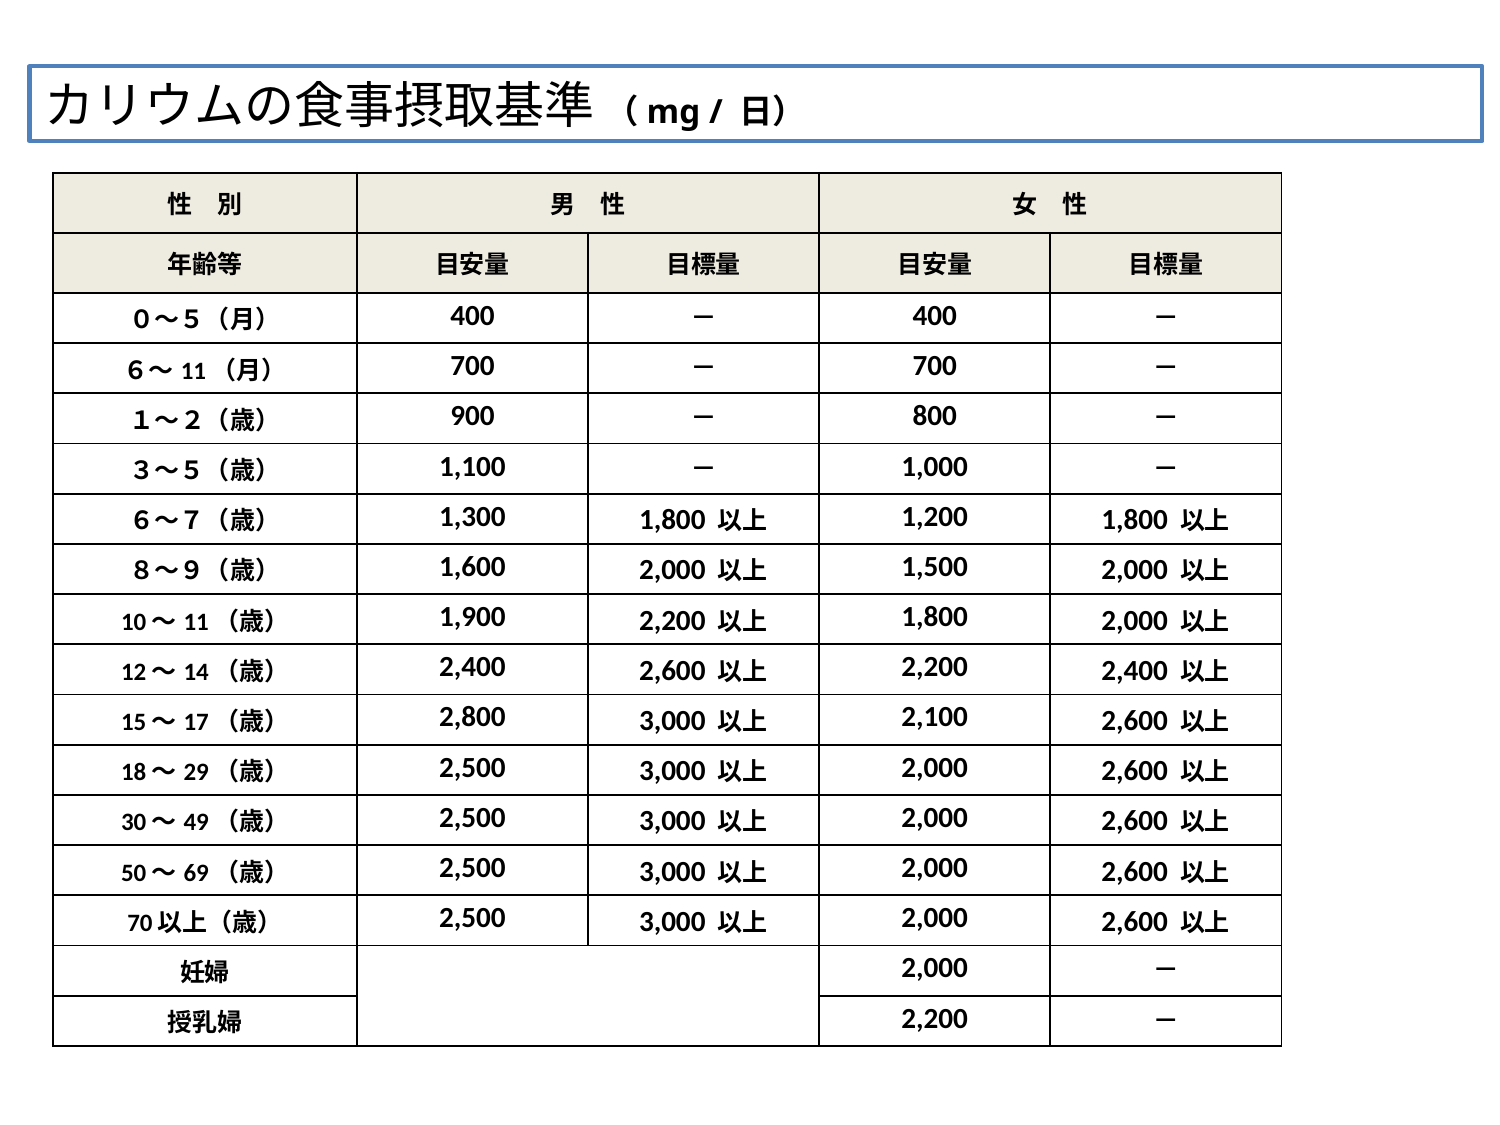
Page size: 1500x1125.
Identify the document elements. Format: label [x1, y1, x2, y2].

table_cell [820, 234, 1049, 292]
table_cell [820, 444, 1049, 493]
table_cell [54, 746, 356, 794]
table_cell [54, 294, 356, 342]
table_cell [358, 294, 587, 342]
table_cell [589, 896, 818, 945]
text_box [27, 64, 1484, 143]
table_cell [358, 495, 587, 543]
table_cell [589, 645, 818, 694]
table_cell [589, 695, 818, 744]
table_cell [1051, 796, 1281, 844]
table_cell [358, 595, 587, 643]
table_cell [1051, 595, 1281, 643]
table_cell [1051, 294, 1281, 342]
table_cell [589, 595, 818, 643]
table_cell [358, 896, 587, 945]
table_cell [1051, 344, 1281, 392]
table_cell [54, 595, 356, 643]
table_cell [589, 344, 818, 392]
table_cell [1051, 846, 1281, 894]
table_cell [54, 495, 356, 543]
table_cell [54, 545, 356, 593]
table_cell [820, 394, 1049, 443]
table_cell [54, 846, 356, 894]
table_cell [589, 846, 818, 894]
table_cell [589, 294, 818, 342]
table_header [820, 174, 1281, 232]
table_cell [820, 495, 1049, 543]
table_cell [589, 746, 818, 794]
table_cell [54, 234, 356, 292]
table_cell [54, 796, 356, 844]
table_cell [589, 796, 818, 844]
table_cell [820, 595, 1049, 643]
table_cell [1051, 444, 1281, 493]
table_cell [1051, 234, 1281, 292]
table_cell [820, 344, 1049, 392]
table_cell [358, 545, 587, 593]
table_cell [54, 695, 356, 744]
table_cell [820, 645, 1049, 694]
table_cell [358, 234, 587, 292]
table_cell [589, 234, 818, 292]
table_cell [54, 997, 356, 1045]
table_cell [358, 344, 587, 392]
table_cell [820, 896, 1049, 945]
table_cell [54, 394, 356, 443]
table_cell [1051, 394, 1281, 443]
table_cell [1051, 746, 1281, 794]
table_cell [820, 846, 1049, 894]
table_cell [358, 946, 818, 1045]
table_cell [1051, 997, 1281, 1045]
table_cell [589, 394, 818, 443]
table_cell [820, 997, 1049, 1045]
table_cell [358, 394, 587, 443]
table_cell [358, 846, 587, 894]
table_cell [820, 746, 1049, 794]
table_cell [54, 344, 356, 392]
table_cell [589, 545, 818, 593]
table_cell [820, 294, 1049, 342]
table_cell [54, 896, 356, 945]
table_cell [589, 444, 818, 493]
table_cell [358, 796, 587, 844]
table_cell [1051, 645, 1281, 694]
table_cell [1051, 896, 1281, 945]
table_cell [358, 695, 587, 744]
table_cell [358, 746, 587, 794]
table_header [358, 174, 818, 232]
table_cell [820, 796, 1049, 844]
table_cell [820, 695, 1049, 744]
table_cell [820, 545, 1049, 593]
table_cell [589, 495, 818, 543]
table_cell [1051, 695, 1281, 744]
table_cell [54, 946, 356, 995]
table_cell [1051, 946, 1281, 995]
table_cell [820, 946, 1049, 995]
table_cell [358, 645, 587, 694]
table_cell [1051, 495, 1281, 543]
table_cell [54, 444, 356, 493]
table_cell [54, 645, 356, 694]
table_cell [1051, 545, 1281, 593]
table_header [54, 174, 356, 232]
table_cell [358, 444, 587, 493]
